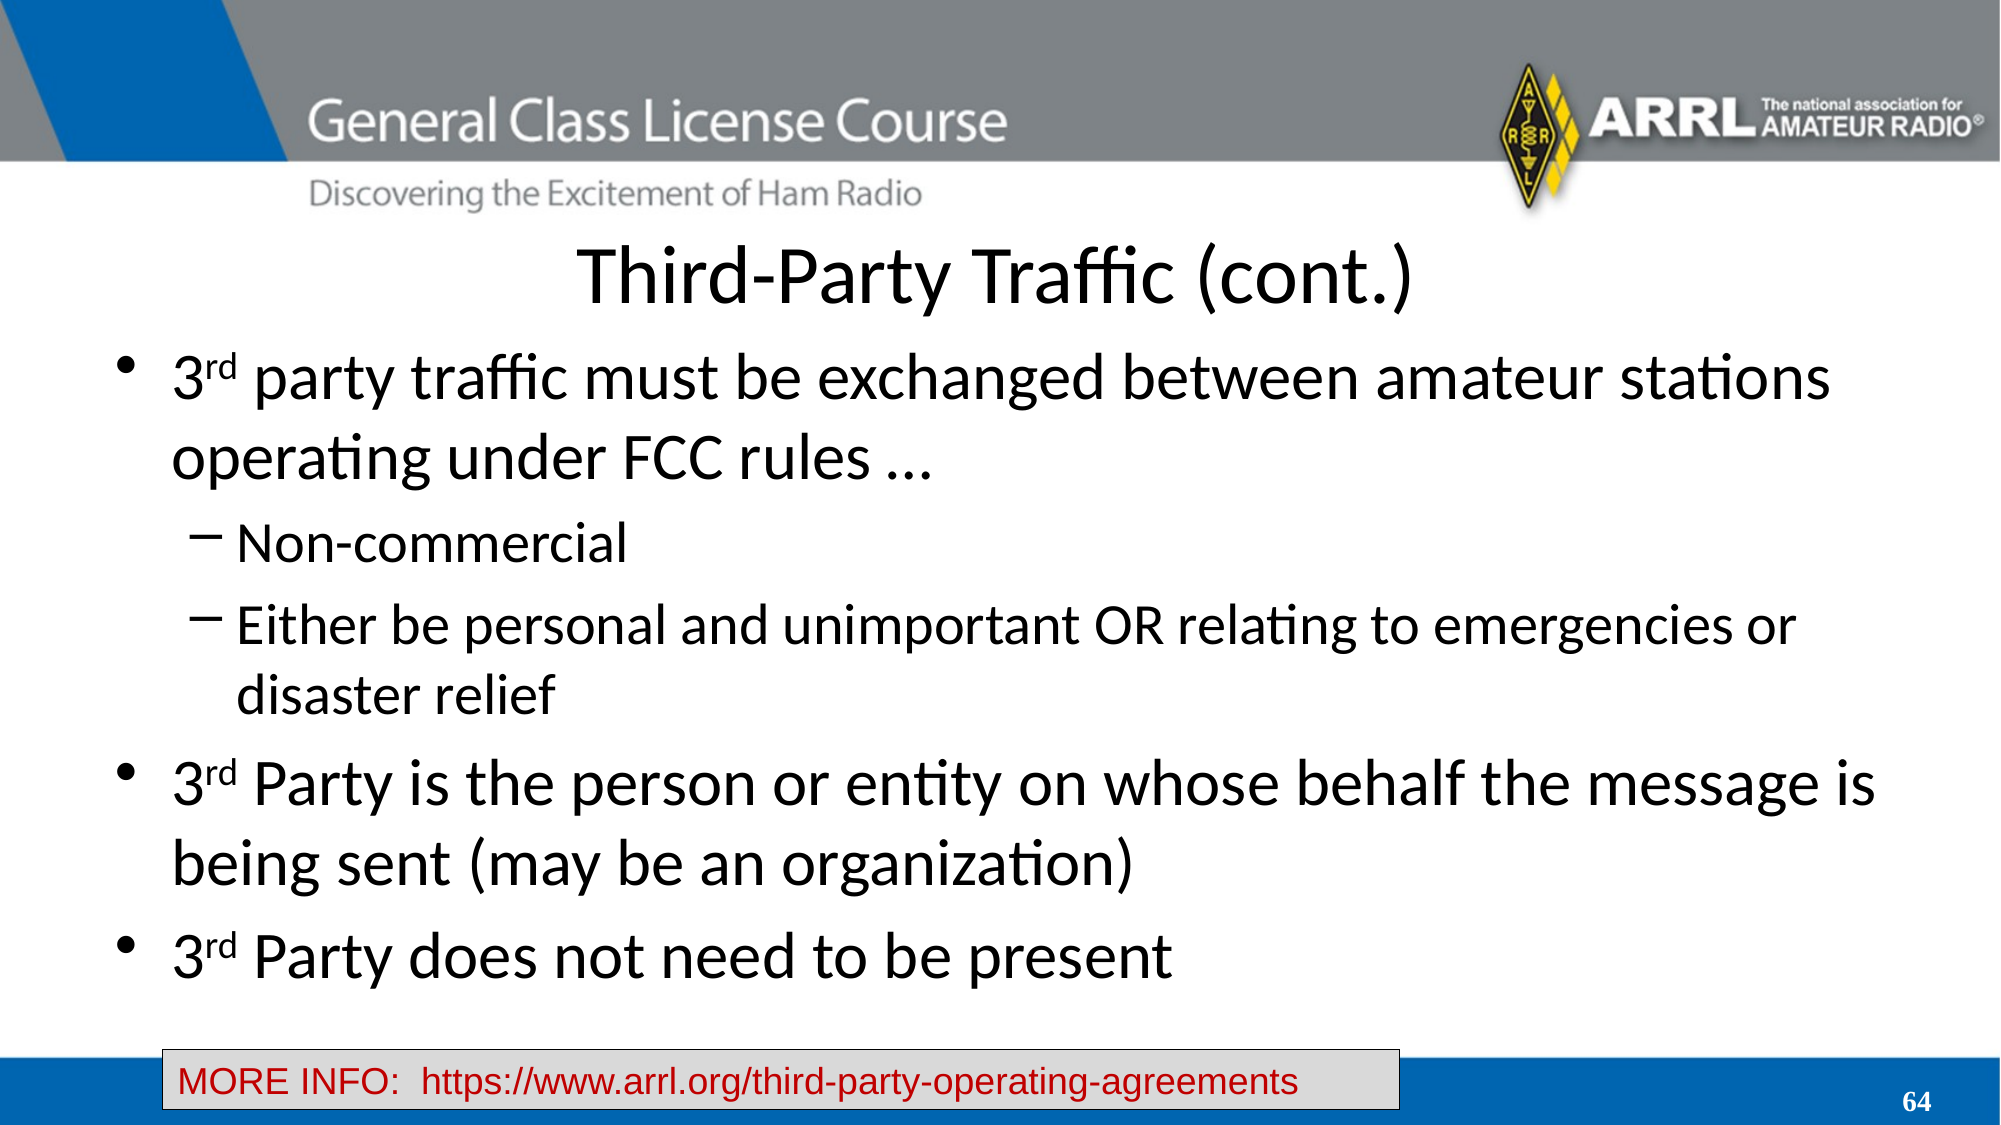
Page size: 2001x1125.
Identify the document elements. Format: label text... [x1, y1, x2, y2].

list 3rd party traffic must be exchanged between amateur stations operating under FCC rules … Non-commercial Either be personal and unimportant OR relating to emergencies or disaster relief 3rd Party is the person or entity on whose behalf the message is being sent (may be an organization) 3rd Party does not need to be present [99, 324, 1900, 1038]
title Third-Party Traffic (cont.) [96, 212, 1897, 356]
picture [0, 0, 2001, 1125]
text_box MORE INFO: https://www.arrl.org/third-party-operating-agreements [162, 1049, 1400, 1110]
